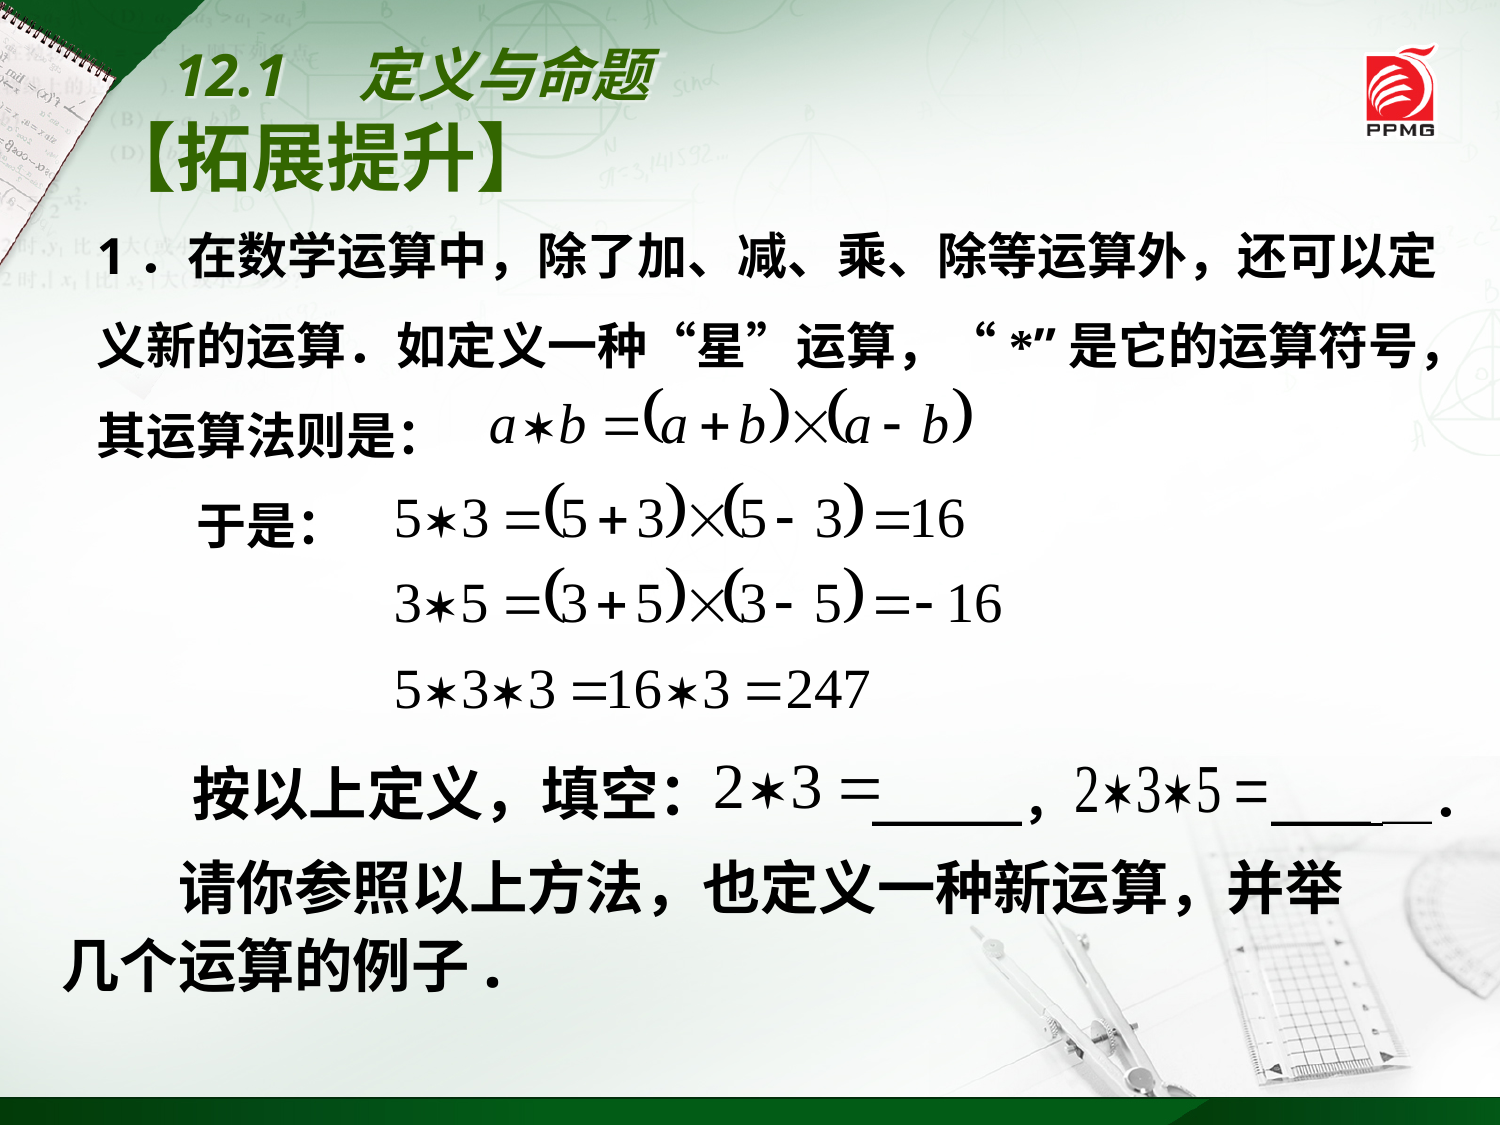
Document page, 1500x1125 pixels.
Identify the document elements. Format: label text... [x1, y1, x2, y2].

text_box 1．在数学运算中，除了加、减、乘、除等运算外，还可以定义新的运算．如定义一种“星”运算，“*”是它的运算符号，其运算法则是： 于是： [82, 187, 1470, 563]
picture [0, 0, 1500, 1125]
text_box ＿＿＿， [857, 761, 1064, 837]
text_box 12.1 定义与命题 [159, 31, 1164, 116]
text_box 【拓展提升】 [86, 102, 567, 208]
text_box ＿＿ ＿． [1269, 761, 1498, 837]
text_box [386, 480, 1013, 723]
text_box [1066, 749, 1268, 831]
text_box 请你参照以上方法，也定义一种新运算，并举 几个运算的例子. [46, 843, 1500, 1009]
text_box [702, 749, 881, 826]
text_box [480, 386, 977, 467]
text_box 按以上定义，填空： [177, 750, 732, 835]
